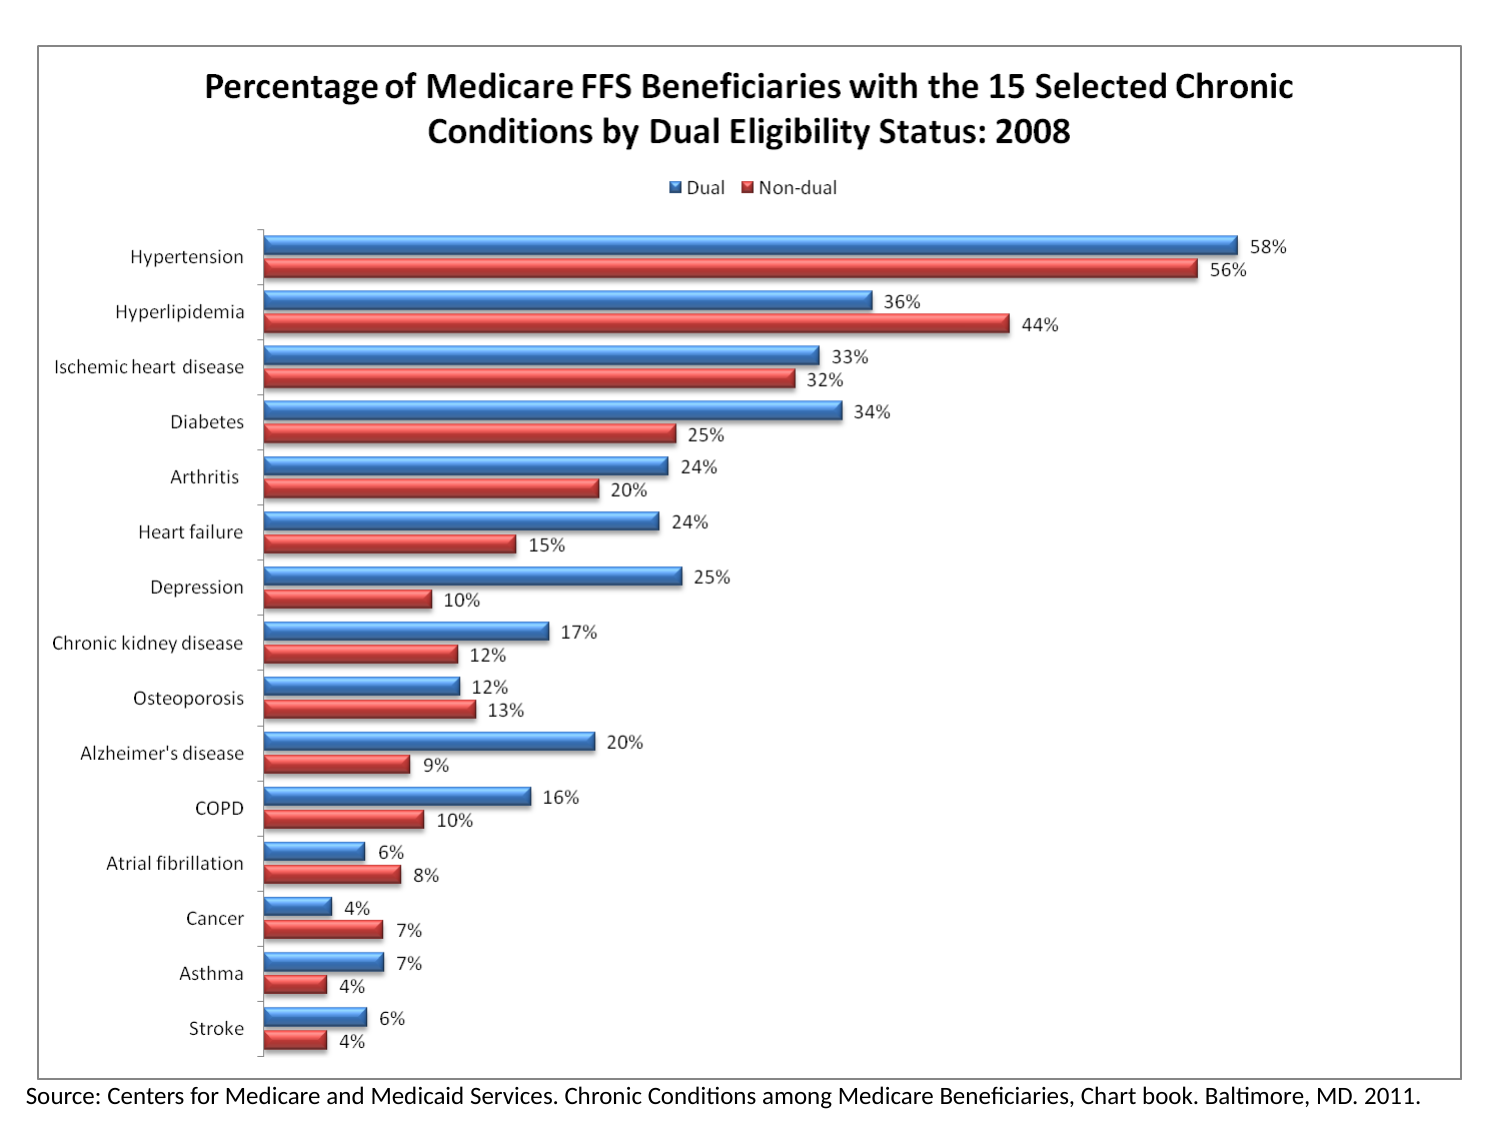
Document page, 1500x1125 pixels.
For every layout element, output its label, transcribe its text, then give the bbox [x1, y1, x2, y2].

picture [36, 44, 1464, 1082]
text_box Source: Centers for Medicare and Medicaid Services. Chronic Conditions among Medicare Beneficiaries, Chart book. Baltimore, MD. 2011. [0, 1065, 1450, 1125]
